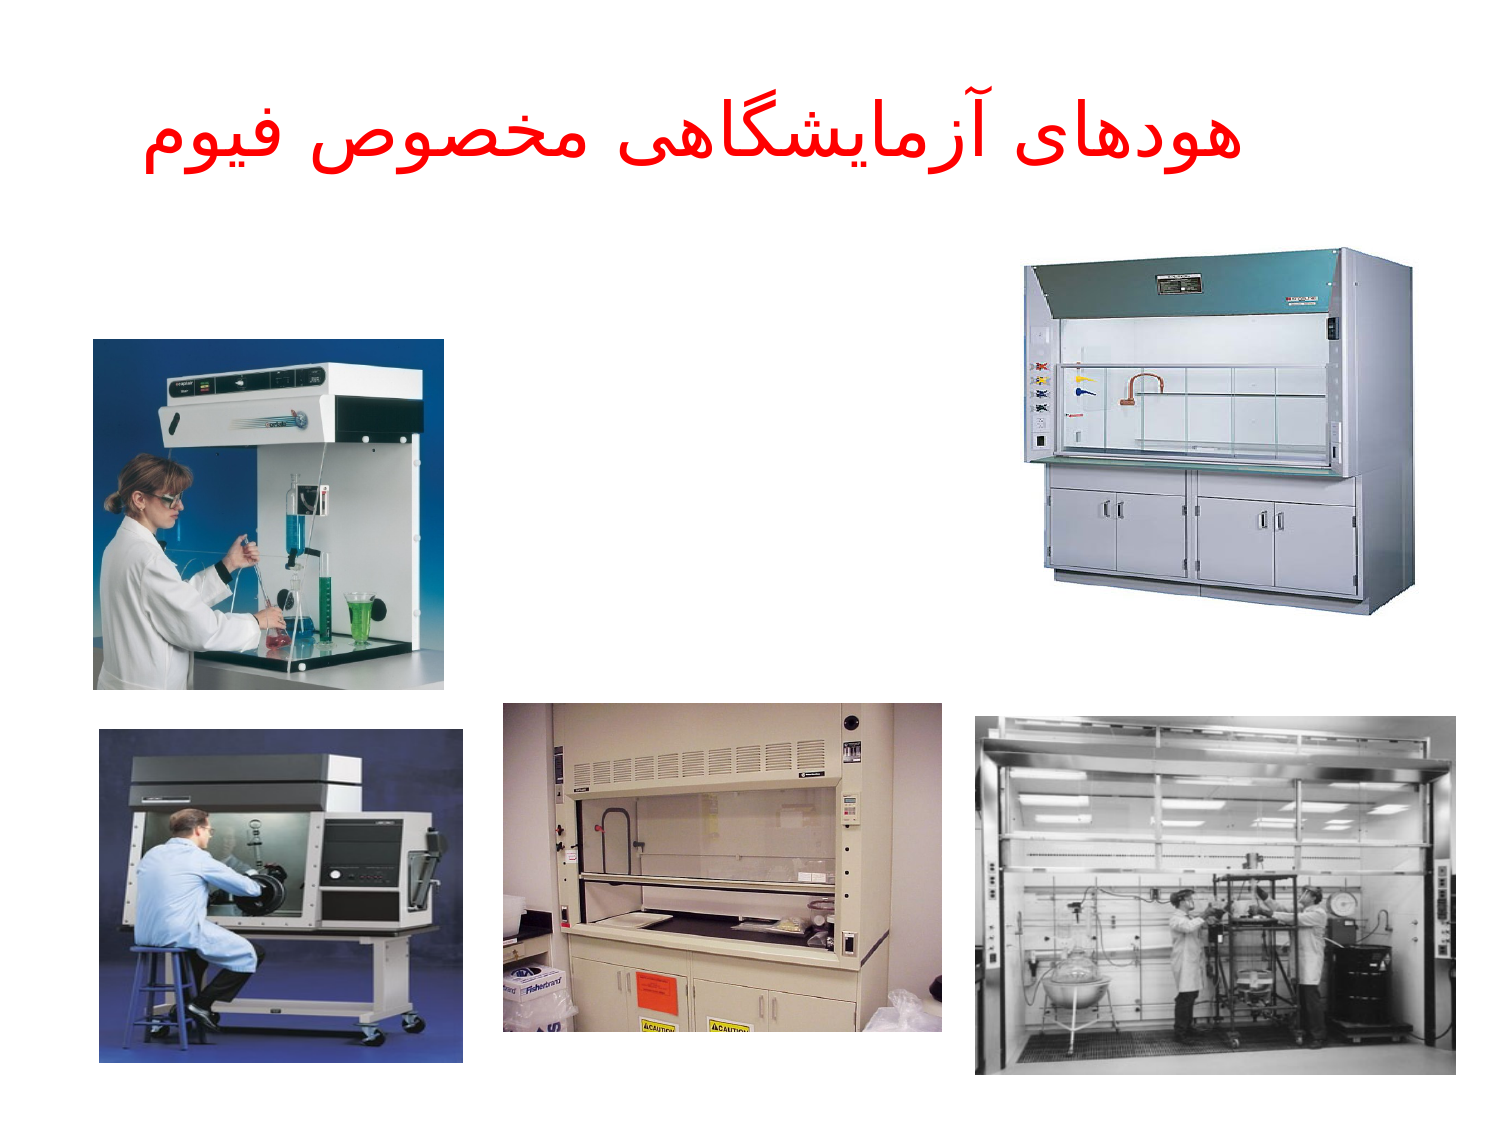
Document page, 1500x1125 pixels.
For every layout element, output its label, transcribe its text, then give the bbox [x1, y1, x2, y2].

title هودهای آزمایشگاهی مخصوص فیوم [75, 20, 1313, 233]
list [93, 339, 444, 690]
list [99, 729, 463, 1063]
picture [503, 702, 942, 1032]
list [974, 237, 1476, 626]
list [974, 715, 1456, 1076]
